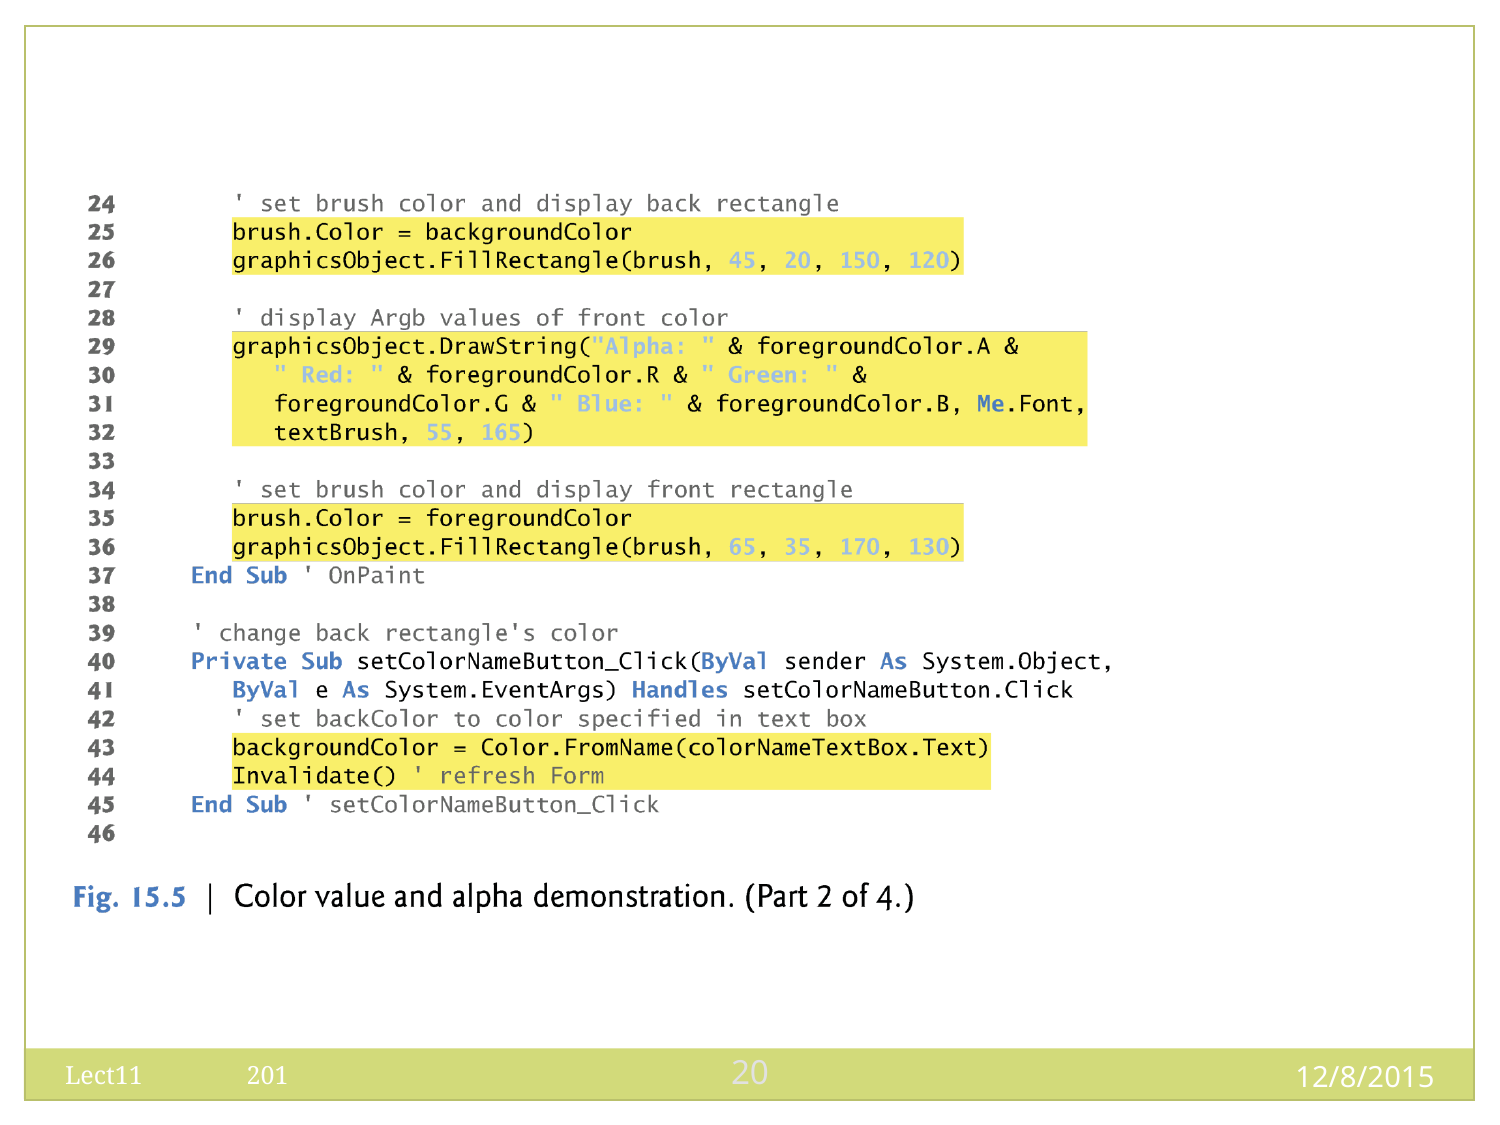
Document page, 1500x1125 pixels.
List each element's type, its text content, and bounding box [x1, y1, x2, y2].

slide_number 20 [699, 1037, 800, 1110]
picture [0, 106, 1500, 1018]
footer Lect11 201 [50, 1051, 638, 1112]
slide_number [950, 1050, 1450, 1111]
